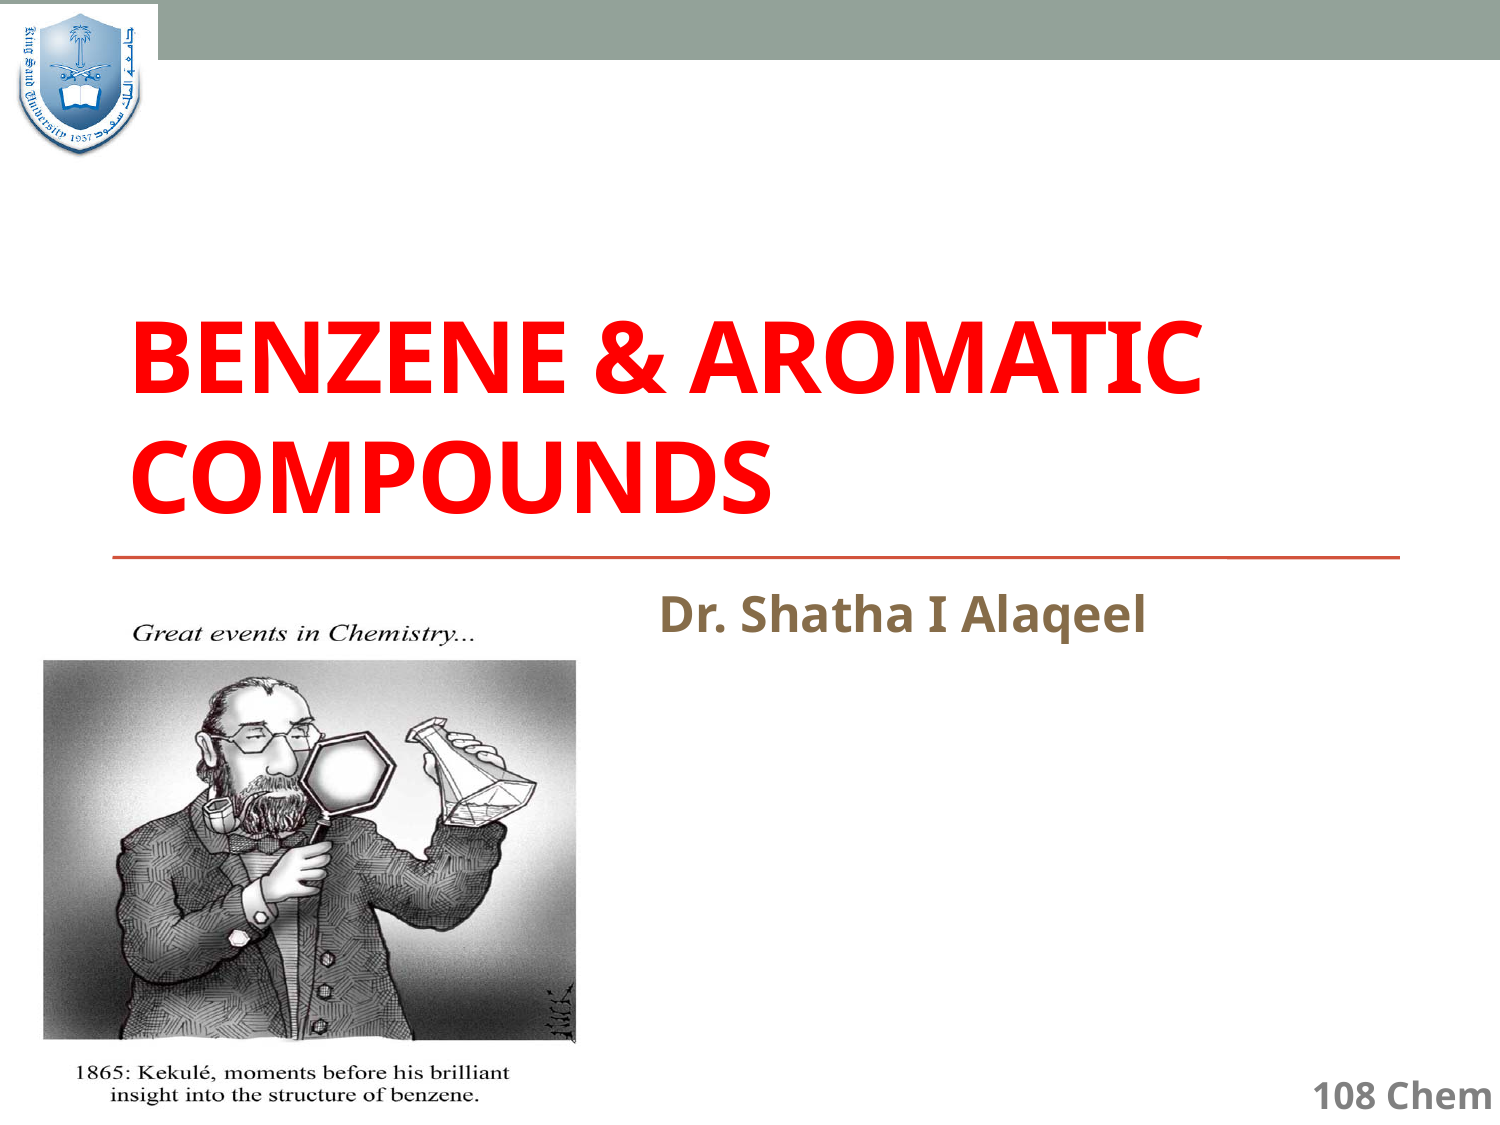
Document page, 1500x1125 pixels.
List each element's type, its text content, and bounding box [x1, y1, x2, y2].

subtitle Dr. Shatha I Alaqeel [112, 575, 1163, 863]
picture [37, 616, 582, 1124]
text_box 108 Chem [1297, 1064, 1500, 1125]
picture [0, 4, 159, 163]
title Benzene & Aromatic Compounds [112, 224, 1400, 542]
